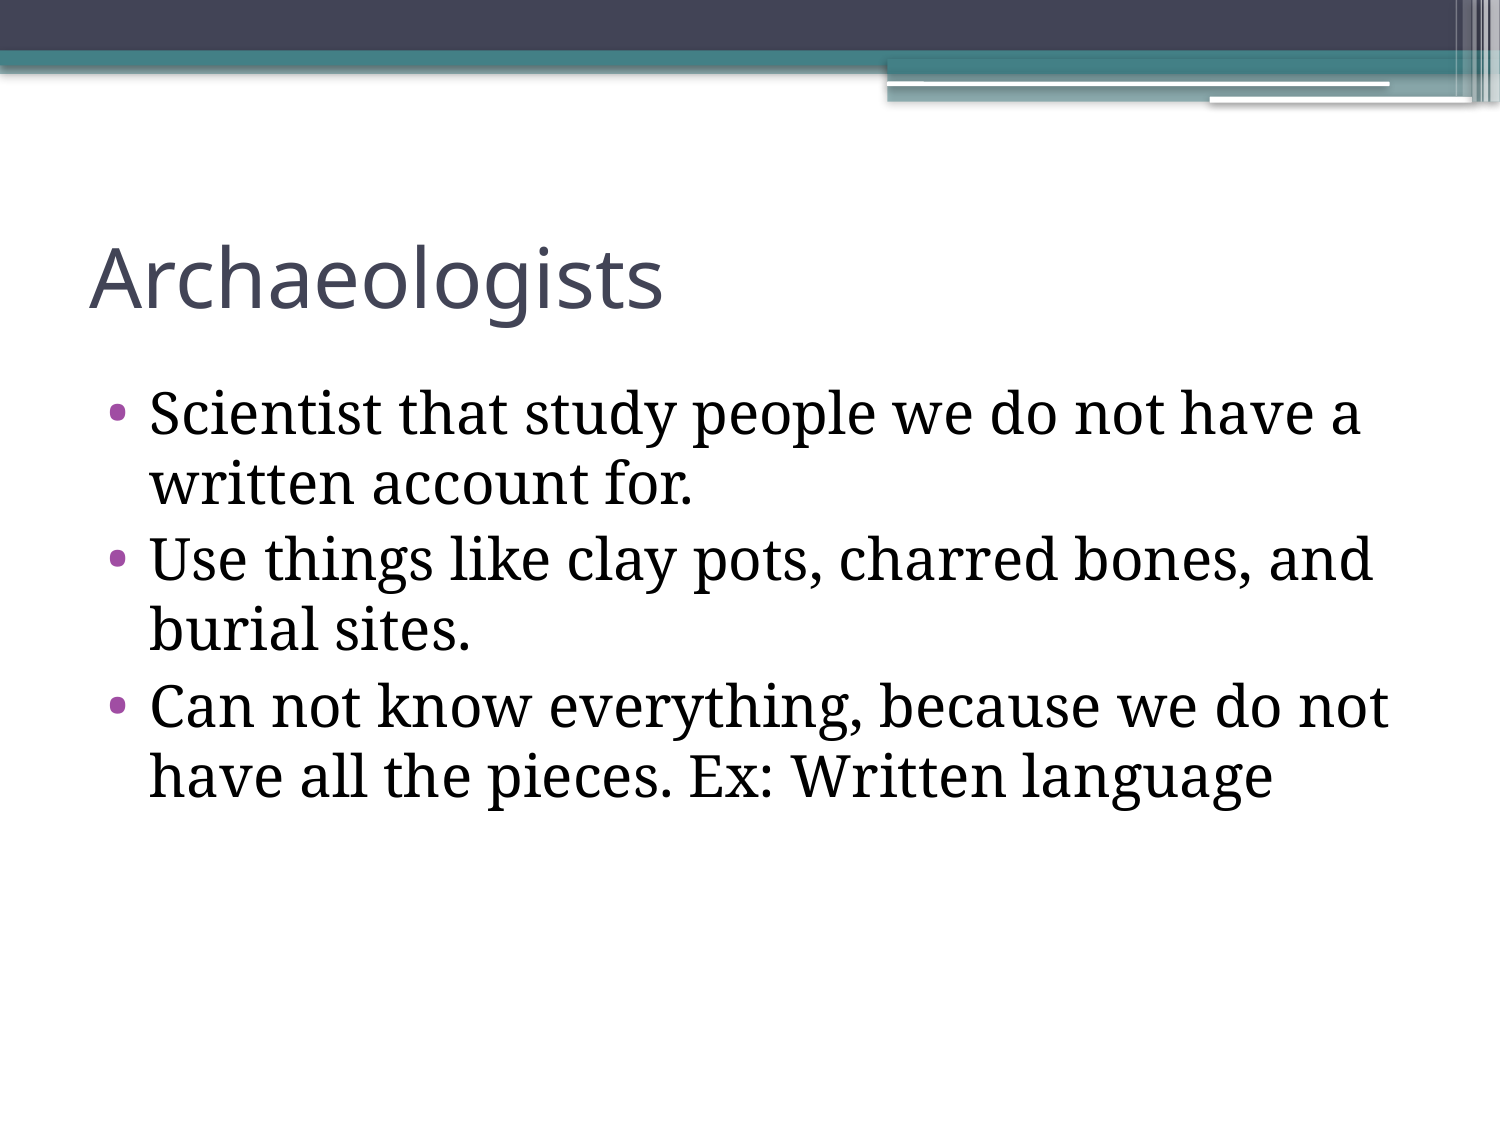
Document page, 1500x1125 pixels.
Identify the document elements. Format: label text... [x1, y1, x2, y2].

list Scientist that study people we do not have a written account for. Use things like clay pots, charred bones, and burial sites. Can not know everything, because we do not have all the pieces. Ex: Written language [75, 368, 1425, 1079]
title Archaeologists [75, 187, 1425, 363]
